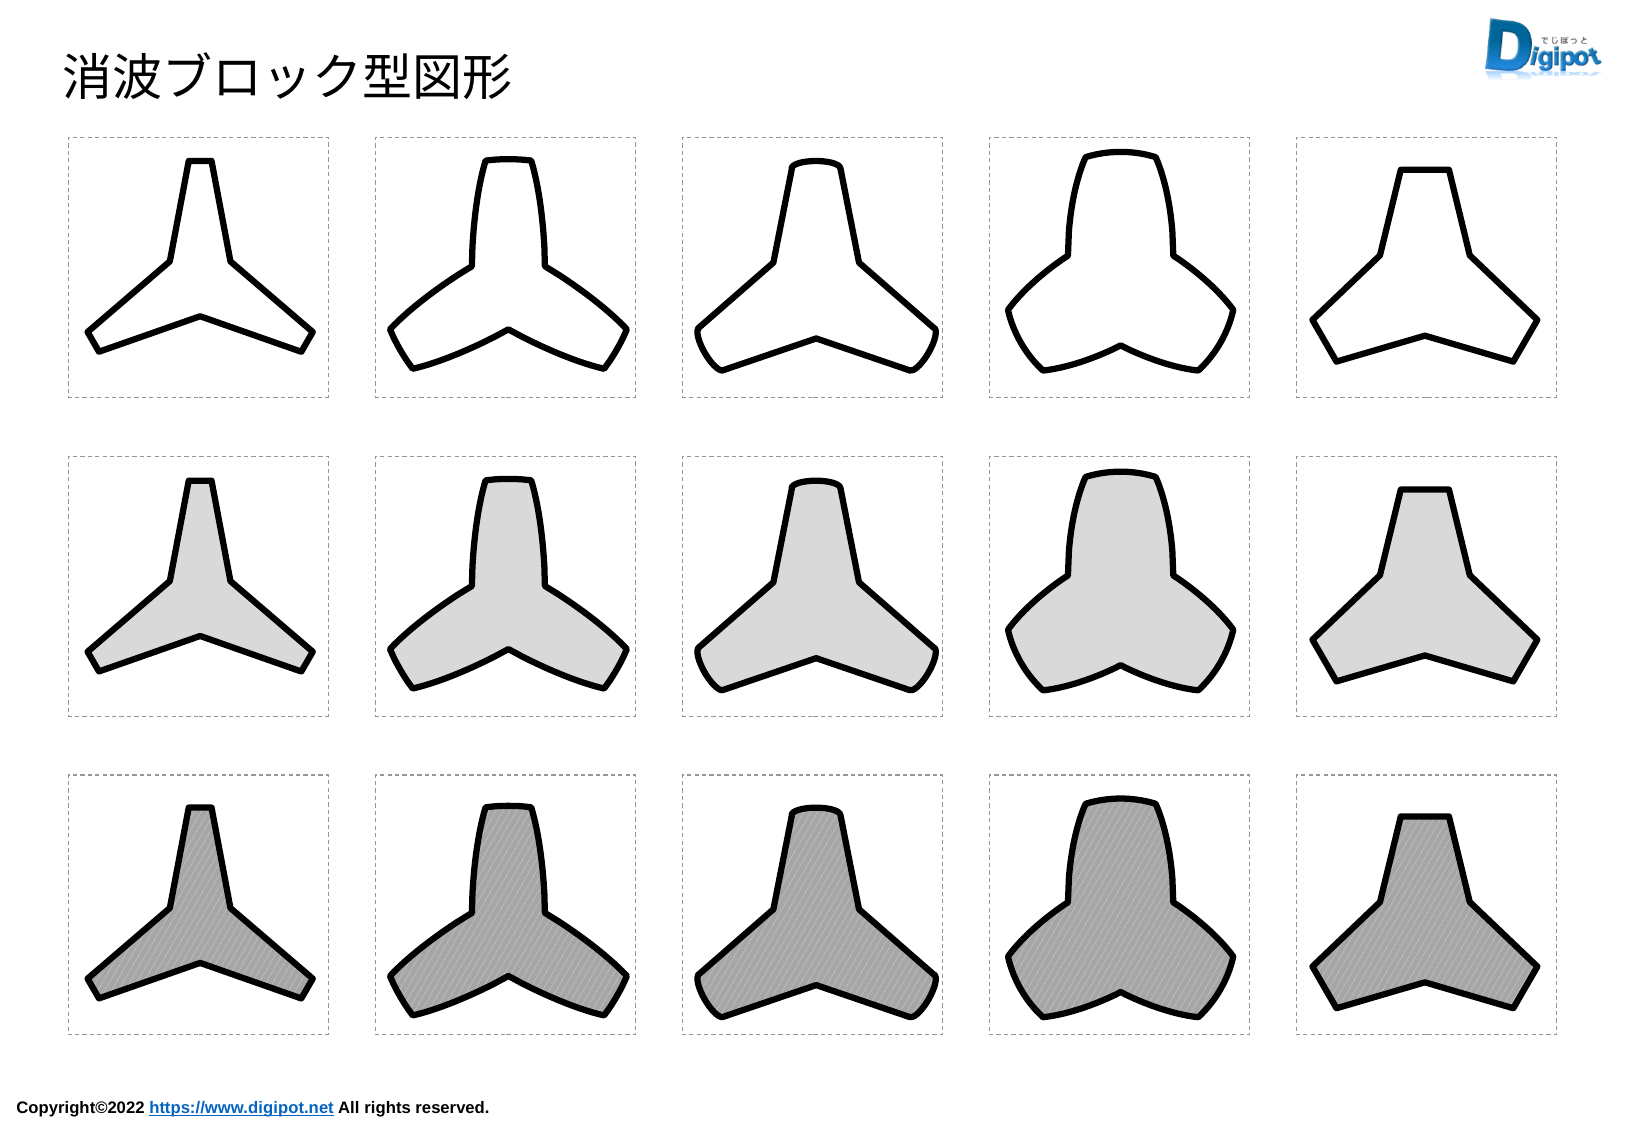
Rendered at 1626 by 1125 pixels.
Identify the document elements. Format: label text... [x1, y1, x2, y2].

text_box 消波ブロック型図形 [47, 38, 528, 113]
text_box [87, 160, 313, 352]
text_box [697, 807, 936, 1018]
text_box [1312, 816, 1538, 1009]
text_box [1312, 489, 1538, 682]
text_box [697, 160, 936, 371]
text_box [1312, 169, 1538, 362]
text_box [1008, 151, 1234, 371]
text_box [1008, 798, 1234, 1018]
text_box [87, 807, 313, 999]
text_box [1008, 471, 1234, 691]
text_box [87, 480, 313, 672]
text_box [390, 159, 627, 369]
text_box [390, 805, 627, 1016]
text_box [390, 478, 627, 689]
picture [1485, 18, 1602, 82]
text_box [697, 480, 936, 691]
